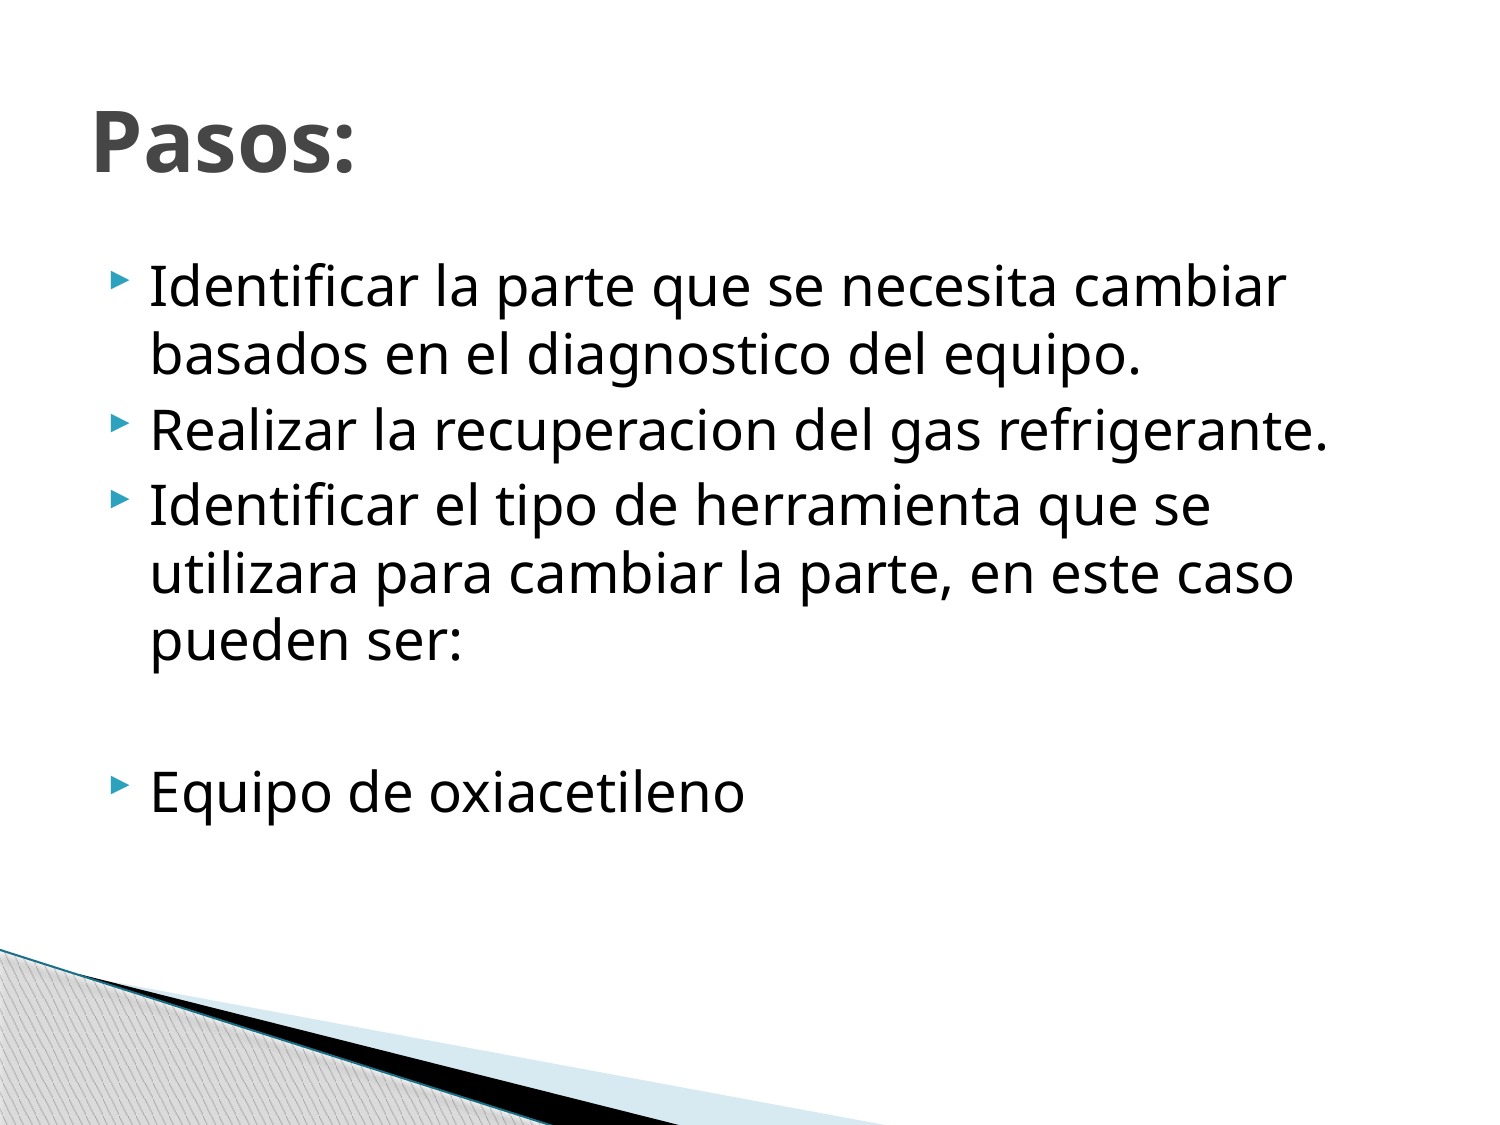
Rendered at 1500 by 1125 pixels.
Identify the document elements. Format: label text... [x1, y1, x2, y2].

title Pasos: [75, 45, 1425, 233]
list Identificar la parte que se necesita cambiar basados en el diagnostico del equipo. Realizar la recuperacion del gas refrigerante. Identificar el tipo de herramienta que se utilizara para cambiar la parte, en este caso pueden ser: Equipo de oxiacetileno [75, 243, 1425, 986]
